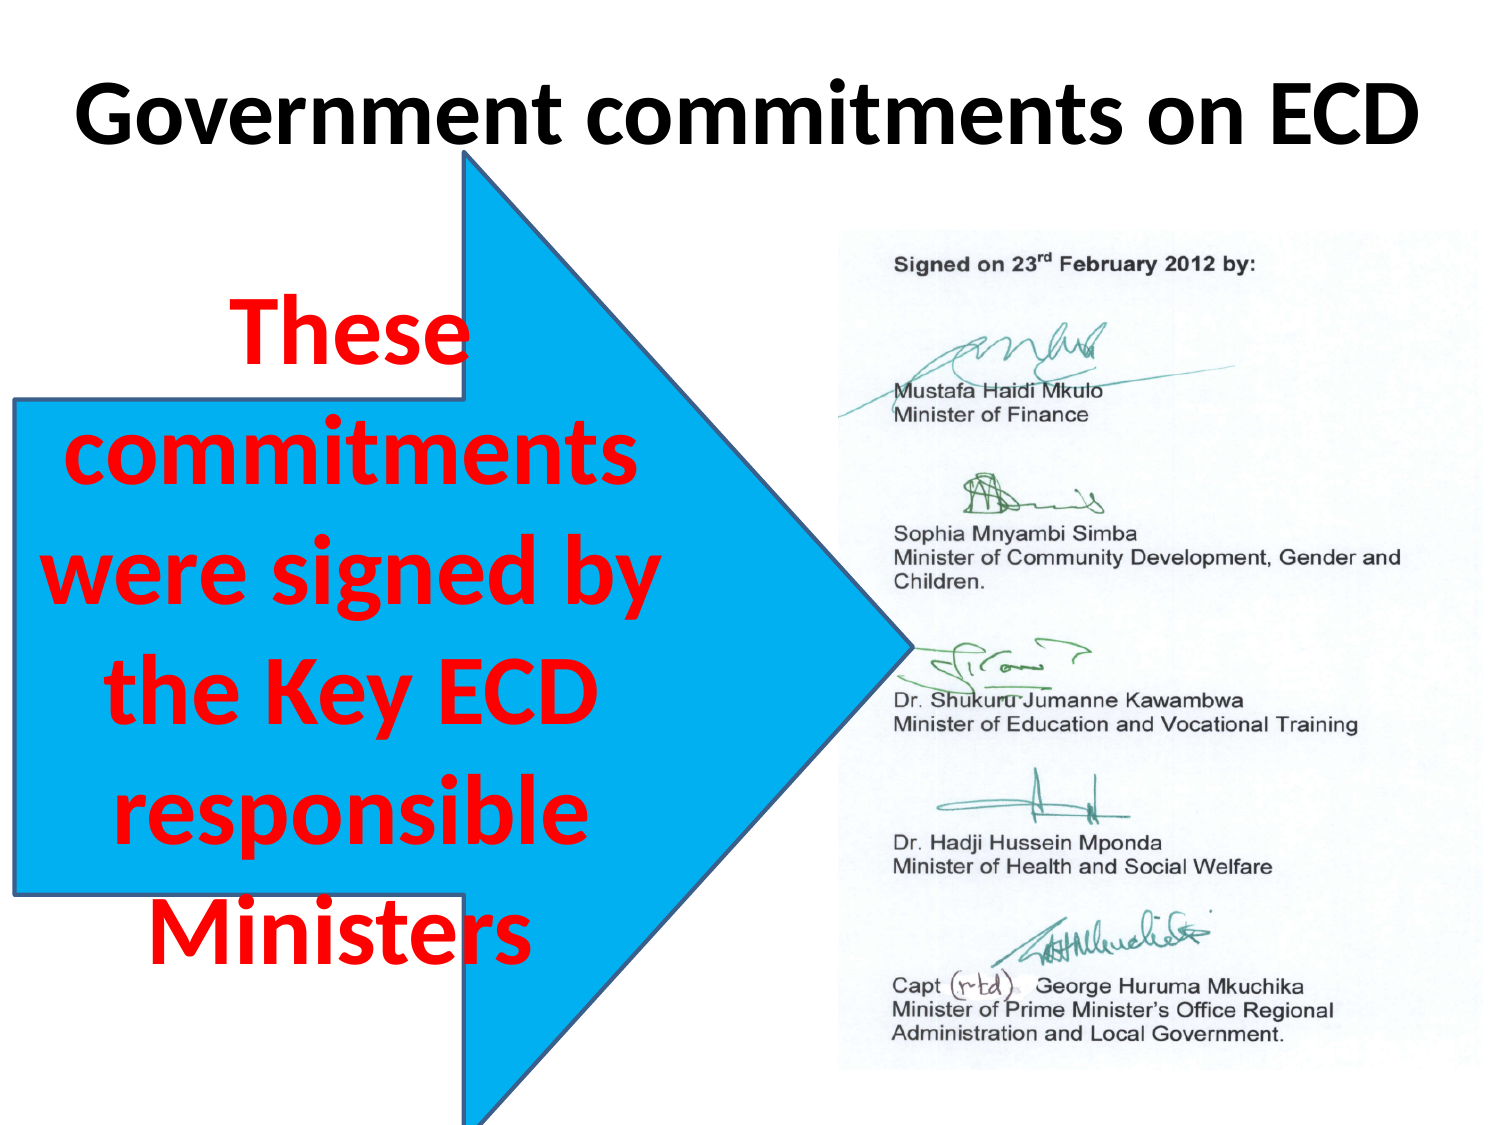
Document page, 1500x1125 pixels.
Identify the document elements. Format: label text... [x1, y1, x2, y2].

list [838, 230, 1484, 1070]
title Government commitments on ECD [11, 13, 1485, 202]
text_box These commitments were signed by the Key ECD responsible Ministers [12, 149, 832, 1125]
